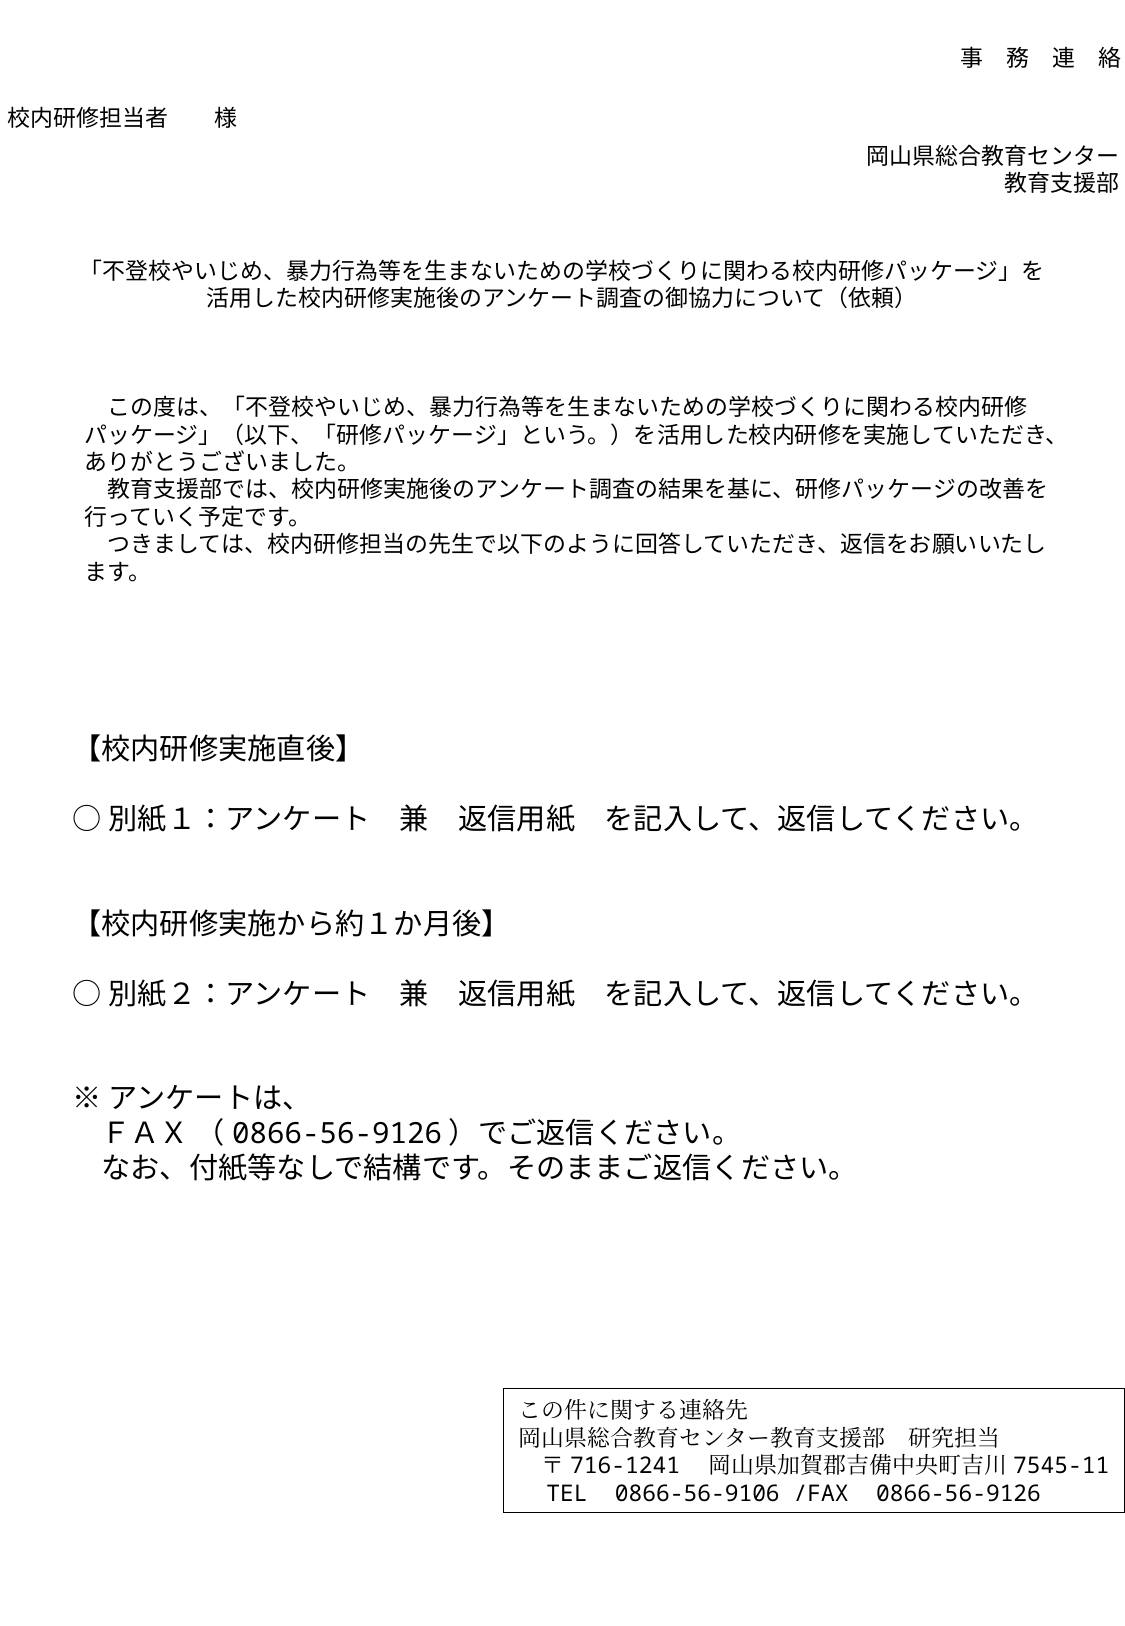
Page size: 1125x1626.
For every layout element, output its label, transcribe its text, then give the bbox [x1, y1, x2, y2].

text_box 【校内研修実施直後】 ○別紙１：アンケート 兼 返信用紙 を記入して、返信してください。 【校内研修実施から約１か月後】 ○別紙２：アンケート 兼 返信用紙 を記入して、返信してください。 ※アンケートは、 ＦＡＸ （0866-56-9126）でご返信ください。 なお、付紙等なしで結構です。そのままご返信ください。 [57, 722, 1054, 1193]
text_box 岡山県総合教育センター 教育支援部 [851, 134, 1125, 204]
text_box 「不登校やいじめ、暴力行為等を生まないための学校づくりに関わる校内研修パッケージ」を 活用した校内研修実施後のアンケート調査の御協力について（依頼） [64, 248, 1060, 319]
text_box この度は、「不登校やいじめ、暴力行為等を生まないための学校づくりに関わる校内研修パッケージ」（以下、「研修パッケージ」という。）を活用した校内研修を実施していただき、ありがとうございました。 教育支援部では、校内研修実施後のアンケート調査の結果を基に、研修パッケージの改善を行っていく予定です。 つきましては、校内研修担当の先生で以下のように回答していただき、返信をお願いいたします。 [69, 385, 1067, 593]
text_box この件に関する連絡先 岡山県総合教育センター教育支援部 研究担当 〒716-1241 岡山県加賀郡吉備中央町吉川7545-11 TEL 0866-56-9106 /FAX 0866-56-9126 [503, 1388, 1125, 1513]
text_box 事 務 連 絡 [945, 36, 1125, 79]
text_box 校内研修担当者 様 [0, 95, 253, 139]
